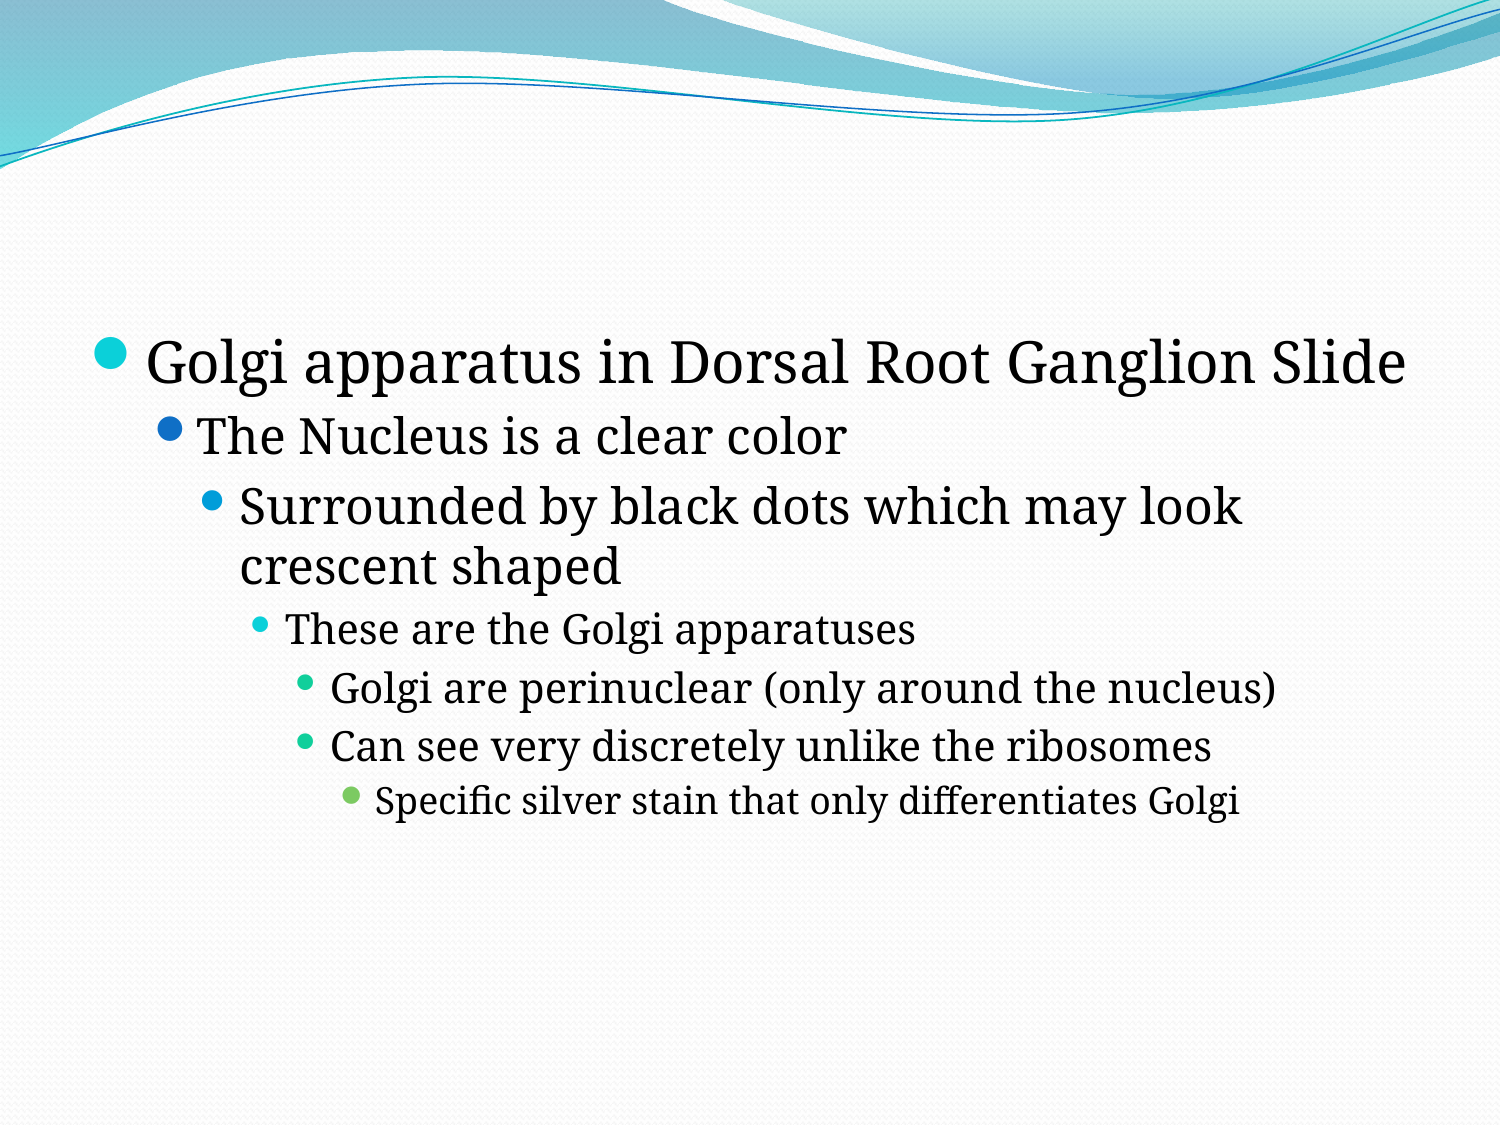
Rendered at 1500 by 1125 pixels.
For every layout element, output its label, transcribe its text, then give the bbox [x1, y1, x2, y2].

list Golgi apparatus in Dorsal Root Ganglion Slide The Nucleus is a clear color Surrounded by black dots which may look crescent shaped These are the Golgi apparatuses Golgi are perinuclear (only around the nucleus) Can see very discretely unlike the ribosomes Specific silver stain that only differentiates Golgi [75, 317, 1425, 1038]
